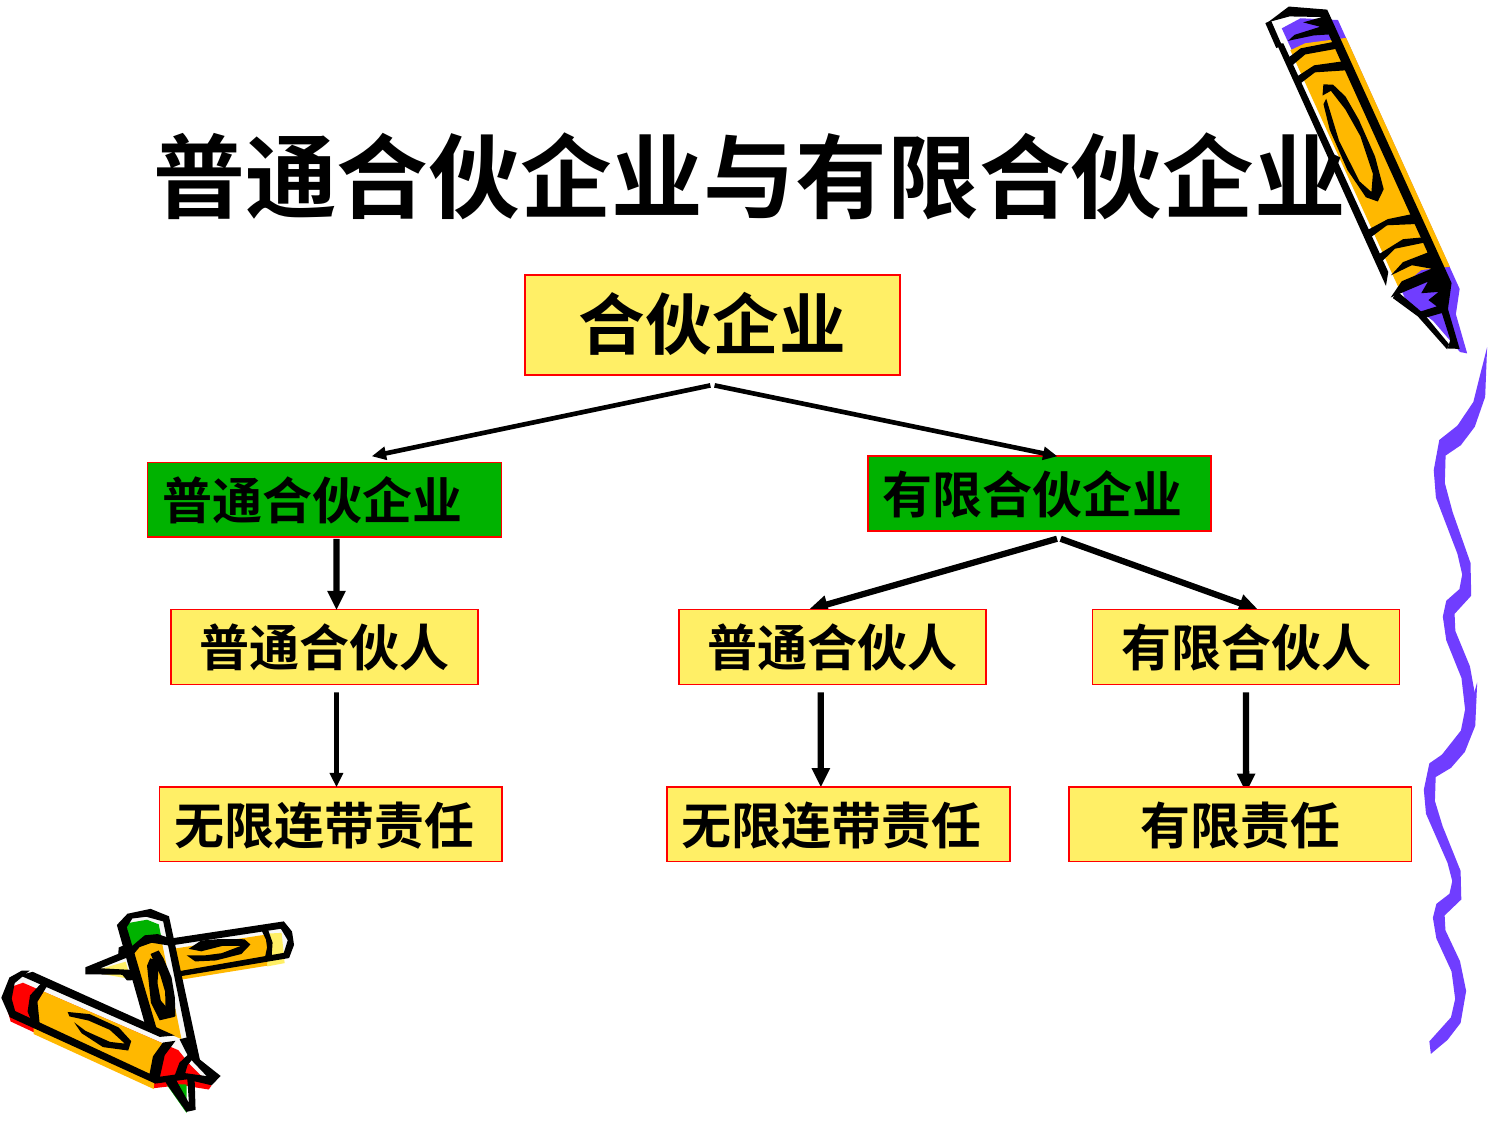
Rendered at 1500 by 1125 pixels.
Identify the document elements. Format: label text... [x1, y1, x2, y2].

text_box 有限合伙企业 [868, 456, 1211, 531]
text_box 无限连带责任 [159, 786, 503, 862]
text_box [1239, 692, 1253, 786]
text_box [330, 692, 343, 787]
text_box [714, 385, 1058, 460]
text_box [1060, 538, 1258, 609]
text_box [330, 538, 343, 610]
text_box 普通合伙企业 [147, 462, 502, 538]
list 合伙企业 [524, 274, 901, 376]
text_box [814, 692, 828, 786]
text_box 有限责任 [1069, 786, 1412, 862]
text_box 普通合伙人 [171, 609, 479, 685]
text_box 普通合伙人 [679, 609, 987, 685]
text_box [809, 538, 1058, 609]
text_box [372, 385, 711, 460]
title 普通合伙企业与有限合伙企业 [112, 74, 1388, 238]
text_box 无限连带责任 [667, 786, 1010, 862]
text_box 有限合伙人 [1092, 609, 1400, 685]
